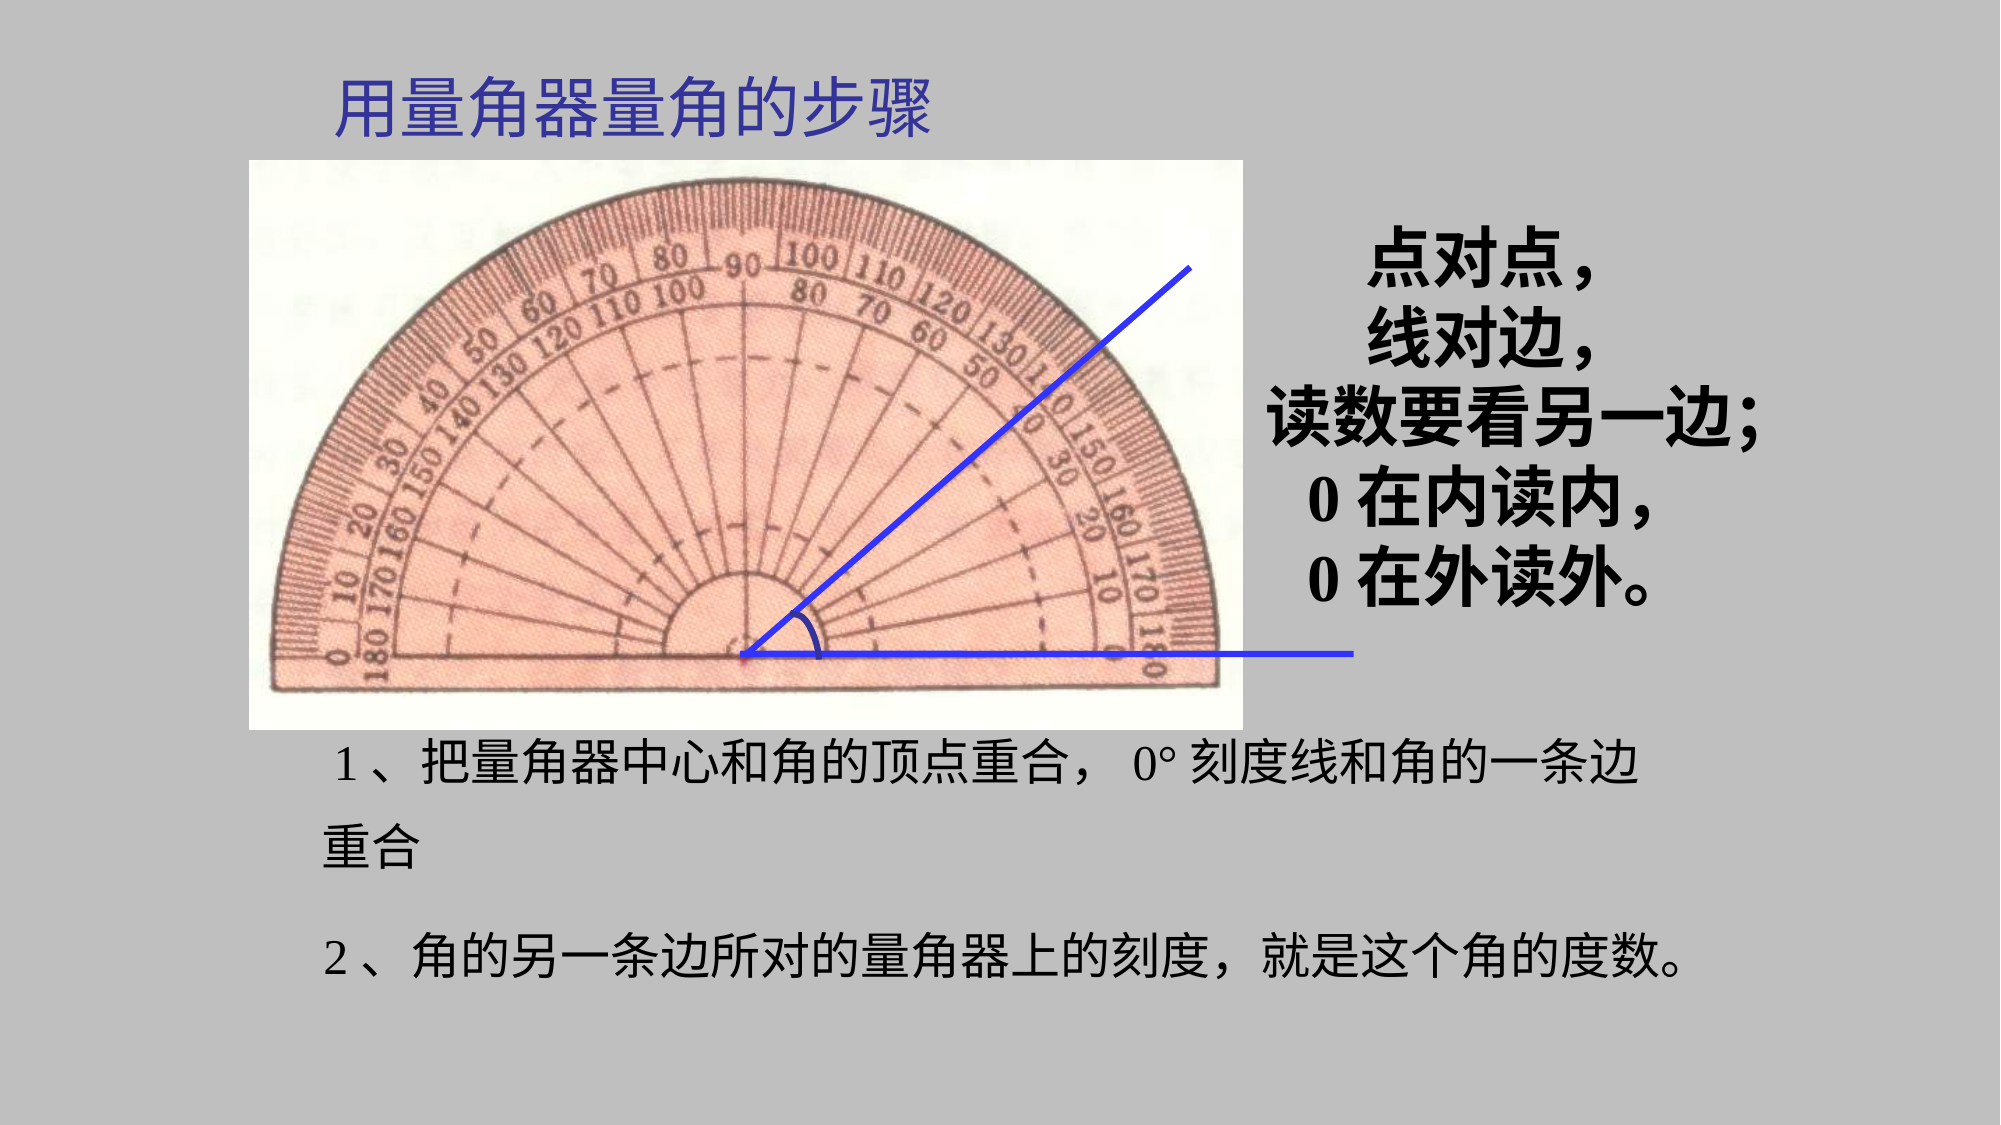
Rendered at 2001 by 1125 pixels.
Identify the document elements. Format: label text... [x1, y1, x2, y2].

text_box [739, 266, 1354, 660]
text_box 2、角的另一条边所对的量角器上的刻度，就是这个角的度数。 [308, 916, 1679, 992]
text_box 用量角器量角的步骤 [318, 58, 1036, 154]
picture [249, 160, 1243, 730]
text_box 1、把量角器中心和角的顶点重合，0°刻度线和角的一条边 重合 [306, 722, 1674, 883]
text_box 点对点， 线对边， 读数要看另一边； 0在内读内， 0在外读外。 [1248, 207, 1750, 703]
